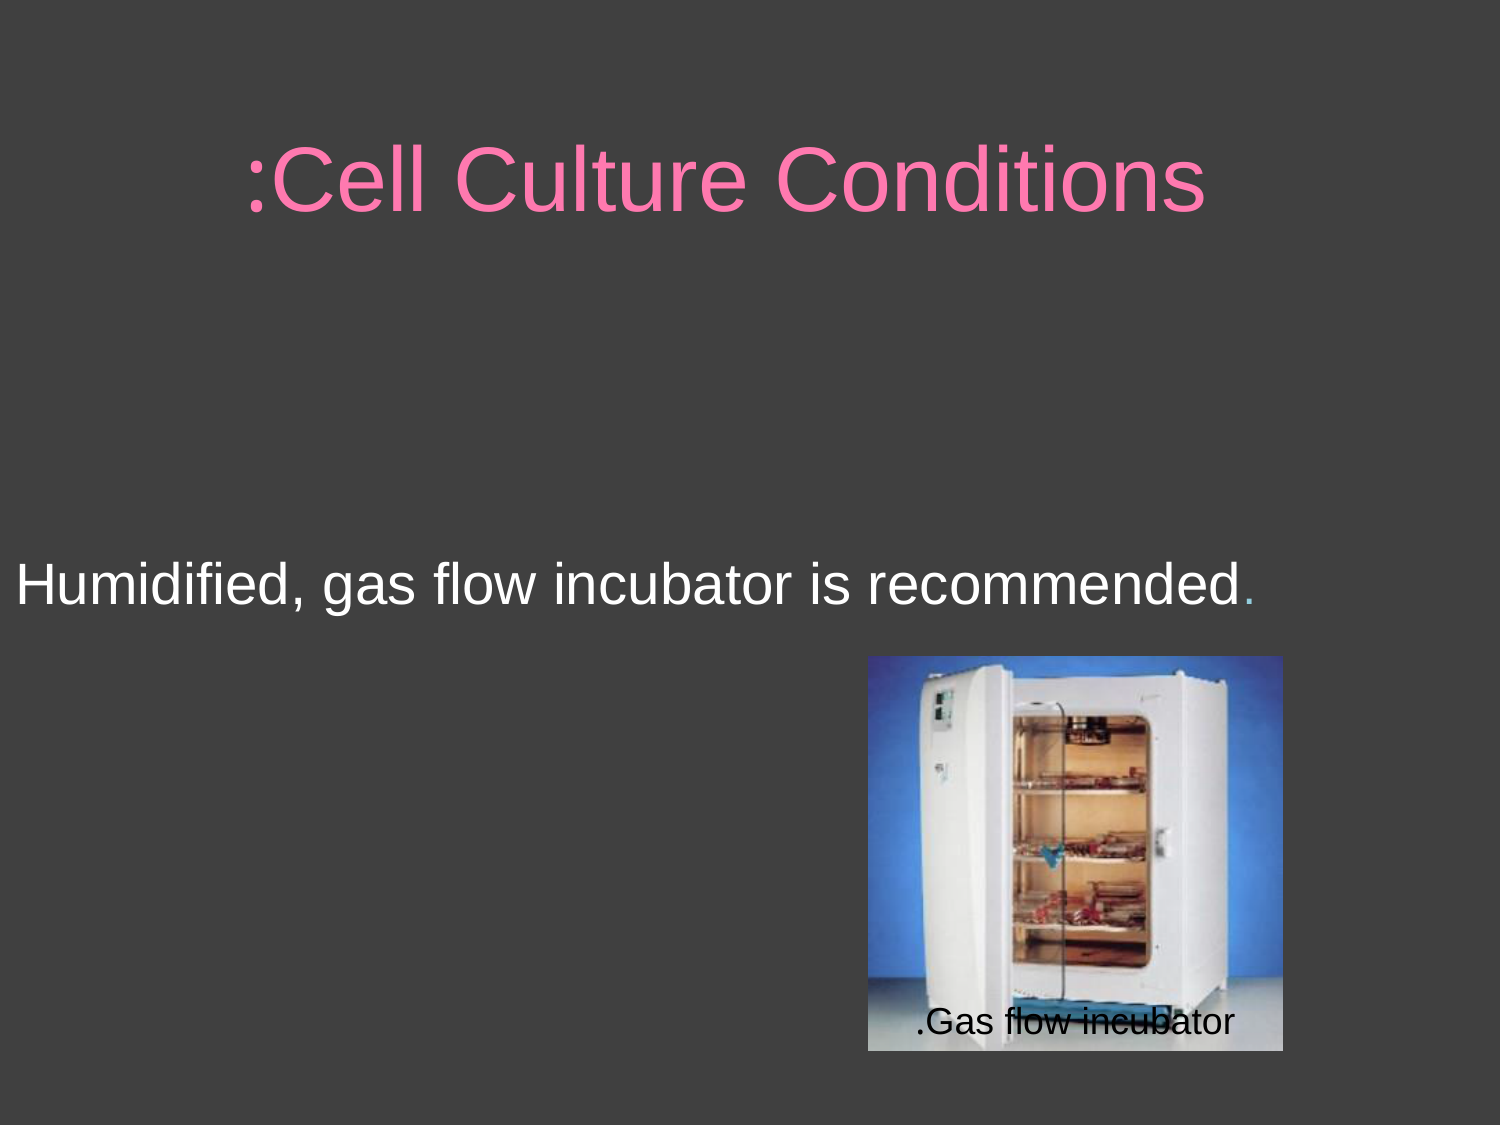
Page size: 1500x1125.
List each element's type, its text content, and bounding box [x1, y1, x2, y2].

picture [867, 656, 1283, 1051]
title Cell Culture Conditions: [88, 54, 1364, 296]
subtitle Humidified, gas flow incubator is recommended. [0, 538, 1500, 929]
